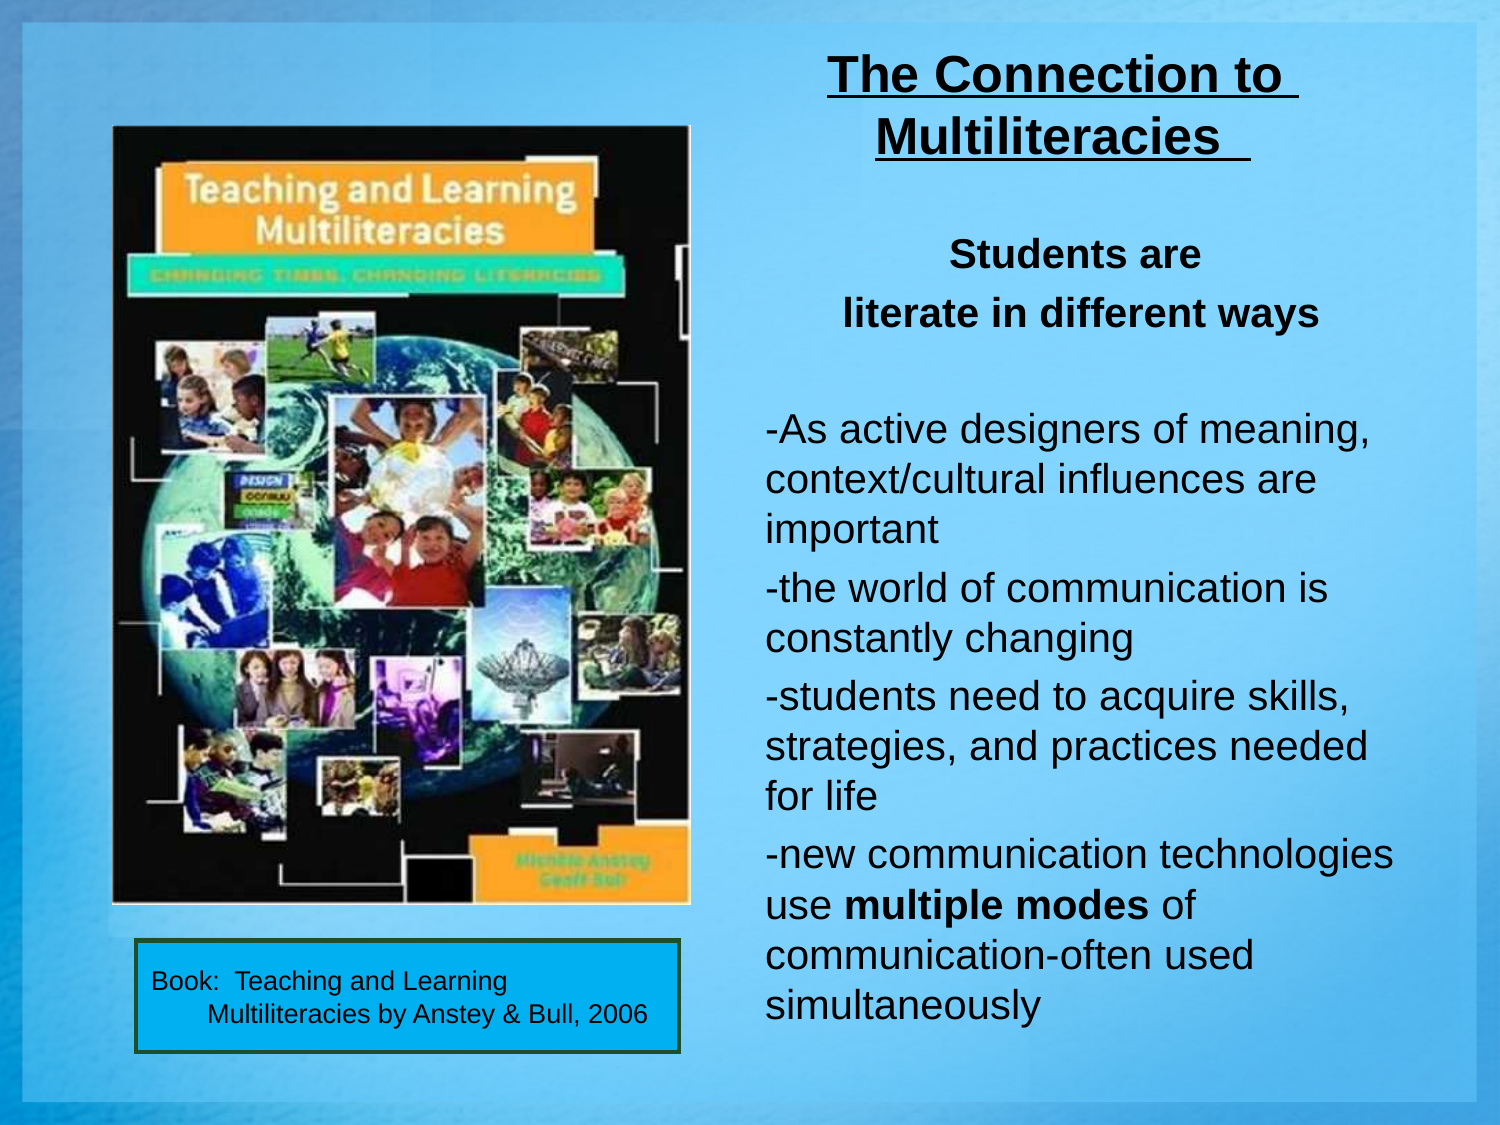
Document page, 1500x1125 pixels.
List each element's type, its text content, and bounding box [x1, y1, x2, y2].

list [111, 125, 692, 906]
title The Connection to Multiliteracies [773, 44, 1353, 173]
picture [0, 0, 1500, 1125]
list Students are literate in different ways -As active designers of meaning, context/cultural influences are important -the world of communication is constantly changing -students need to acquire skills, strategies, and practices needed for life -new communication technologies use multiple modes of communication-often used simultaneously [749, 207, 1414, 1036]
list Book: Teaching and Learning Multiliteracies by Anstey & Bull, 2006 [134, 938, 681, 1054]
